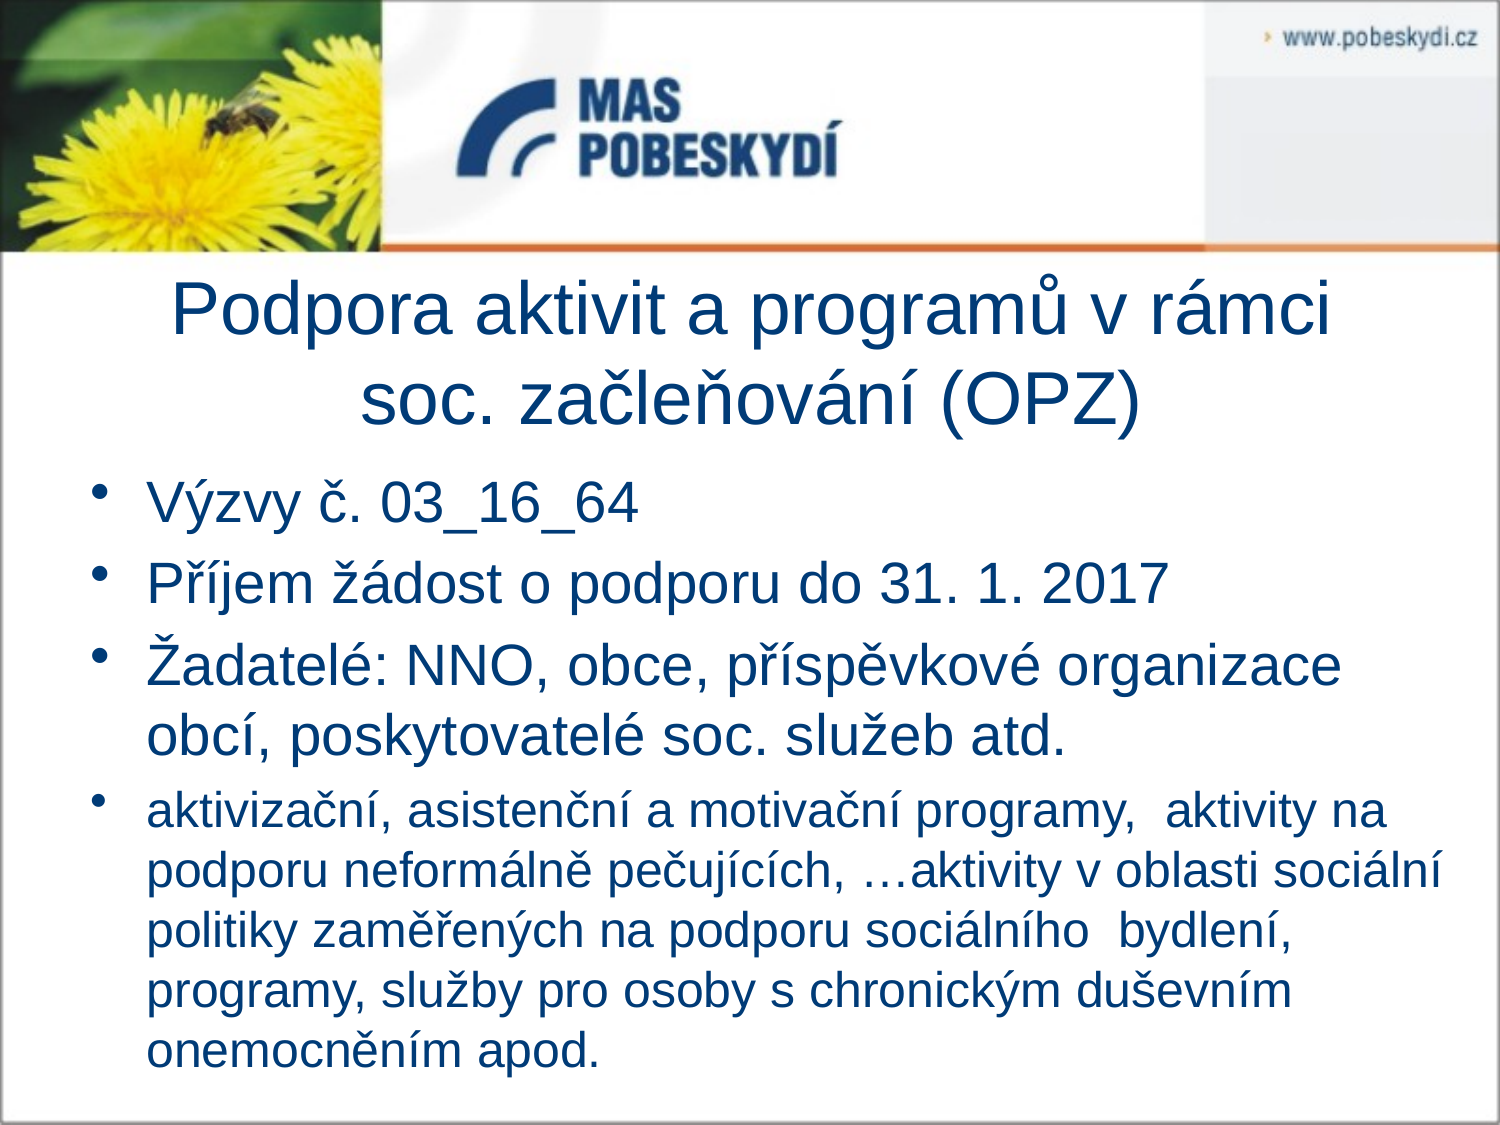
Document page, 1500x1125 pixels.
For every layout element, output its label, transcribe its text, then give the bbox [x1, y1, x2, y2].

list Výzvy č. 03_16_64 Příjem žádost o podporu do 31. 1. 2017 Žadatelé: NNO, obce, příspěvkové organizace obcí, poskytovatelé soc. služeb atd. aktivizační, asistenční a motivační programy, aktivity na podporu neformálně pečujících, …aktivity v oblasti sociální politiky zaměřených na podporu sociálního bydlení, programy, služby pro osoby s chronickým duševním onemocněním apod. [74, 455, 1471, 1006]
picture [0, 0, 1500, 1125]
title Podpora aktivit a programů v rámci soc. začleňování (OPZ) [76, 255, 1428, 444]
